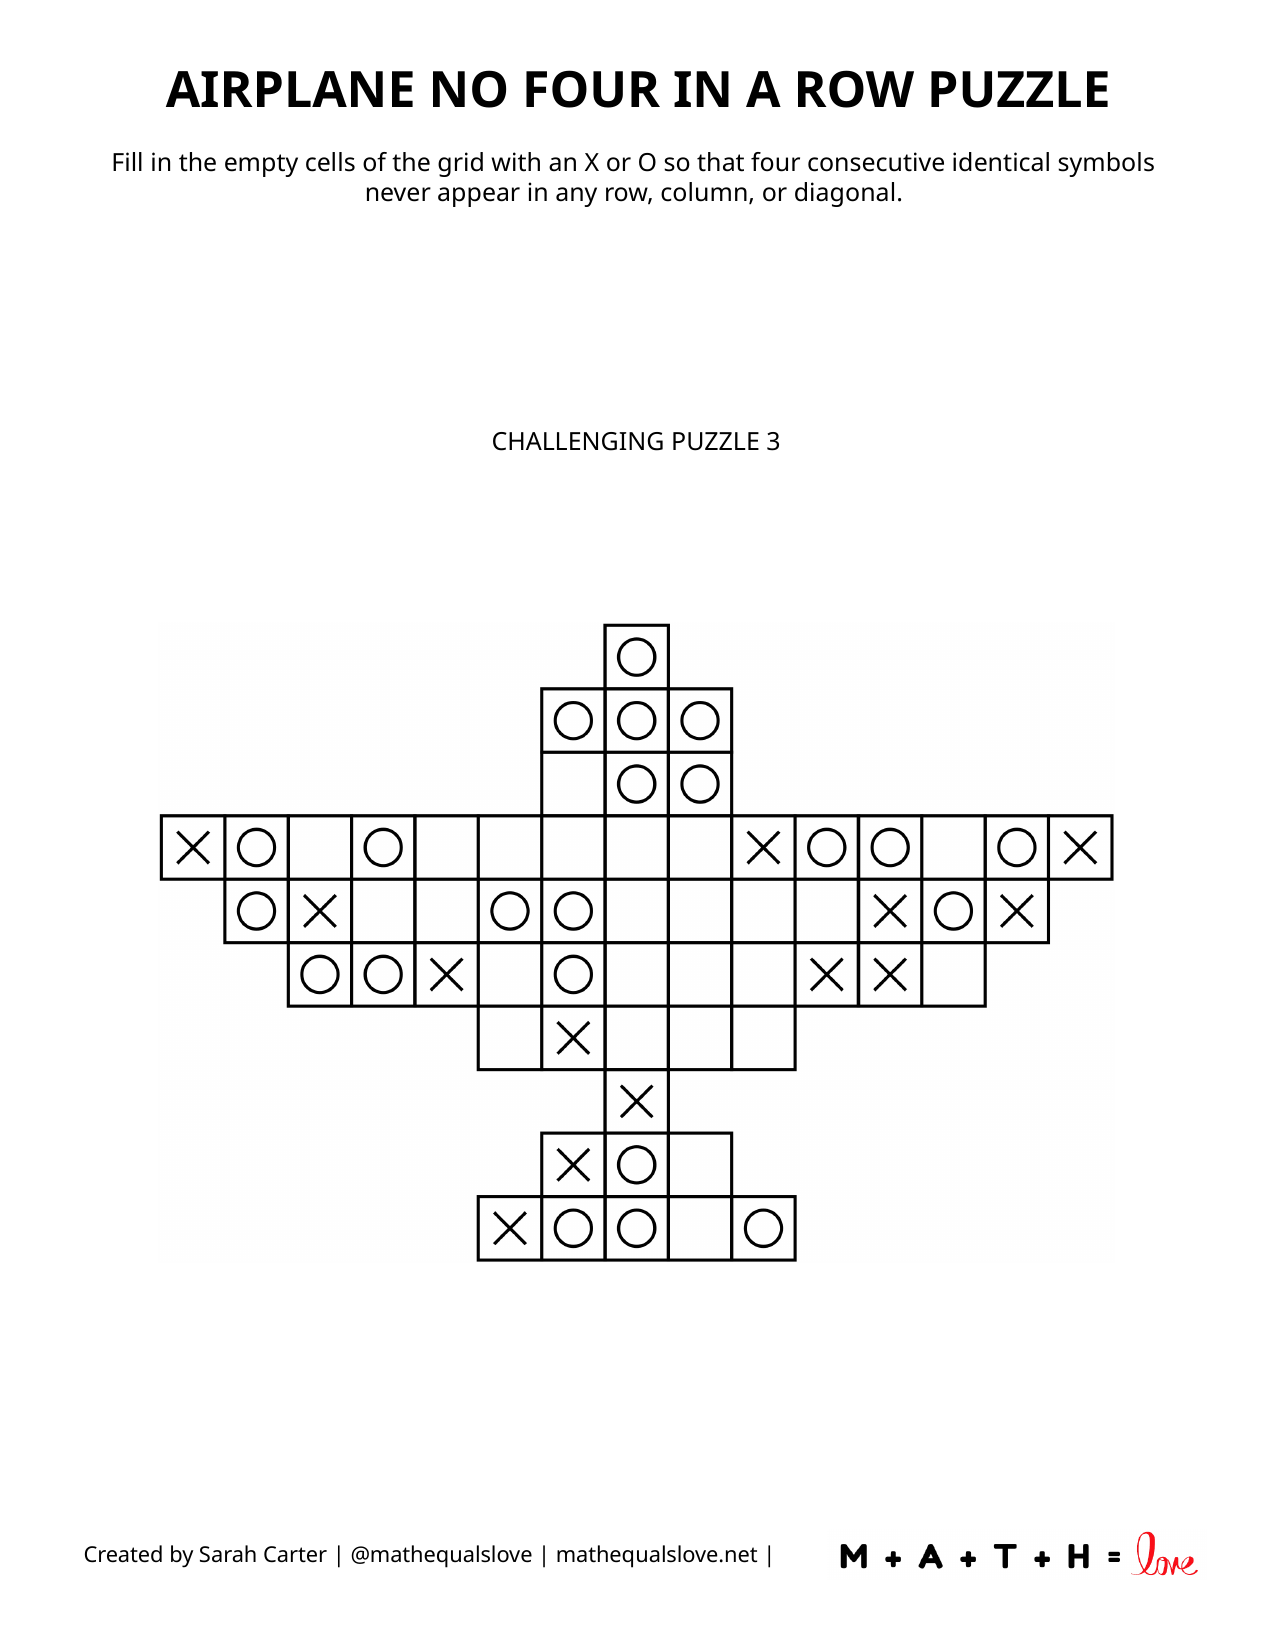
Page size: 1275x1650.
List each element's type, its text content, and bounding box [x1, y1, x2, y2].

text_box Fill in the empty cells of the grid with an X or O so that four consecutive identical symbols never appear in any row, column, or diagonal. [0, 139, 1275, 215]
text_box AIRPLANE NO FOUR IN A ROW PUZZLE [66, 49, 1211, 125]
picture [157, 622, 1116, 1263]
text_box CHALLENGING PUZZLE 3 [158, 424, 1115, 476]
picture [826, 1528, 1207, 1580]
text_box Created by Sarah Carter | @mathequalslove | mathequalslove.net | [68, 1533, 826, 1575]
